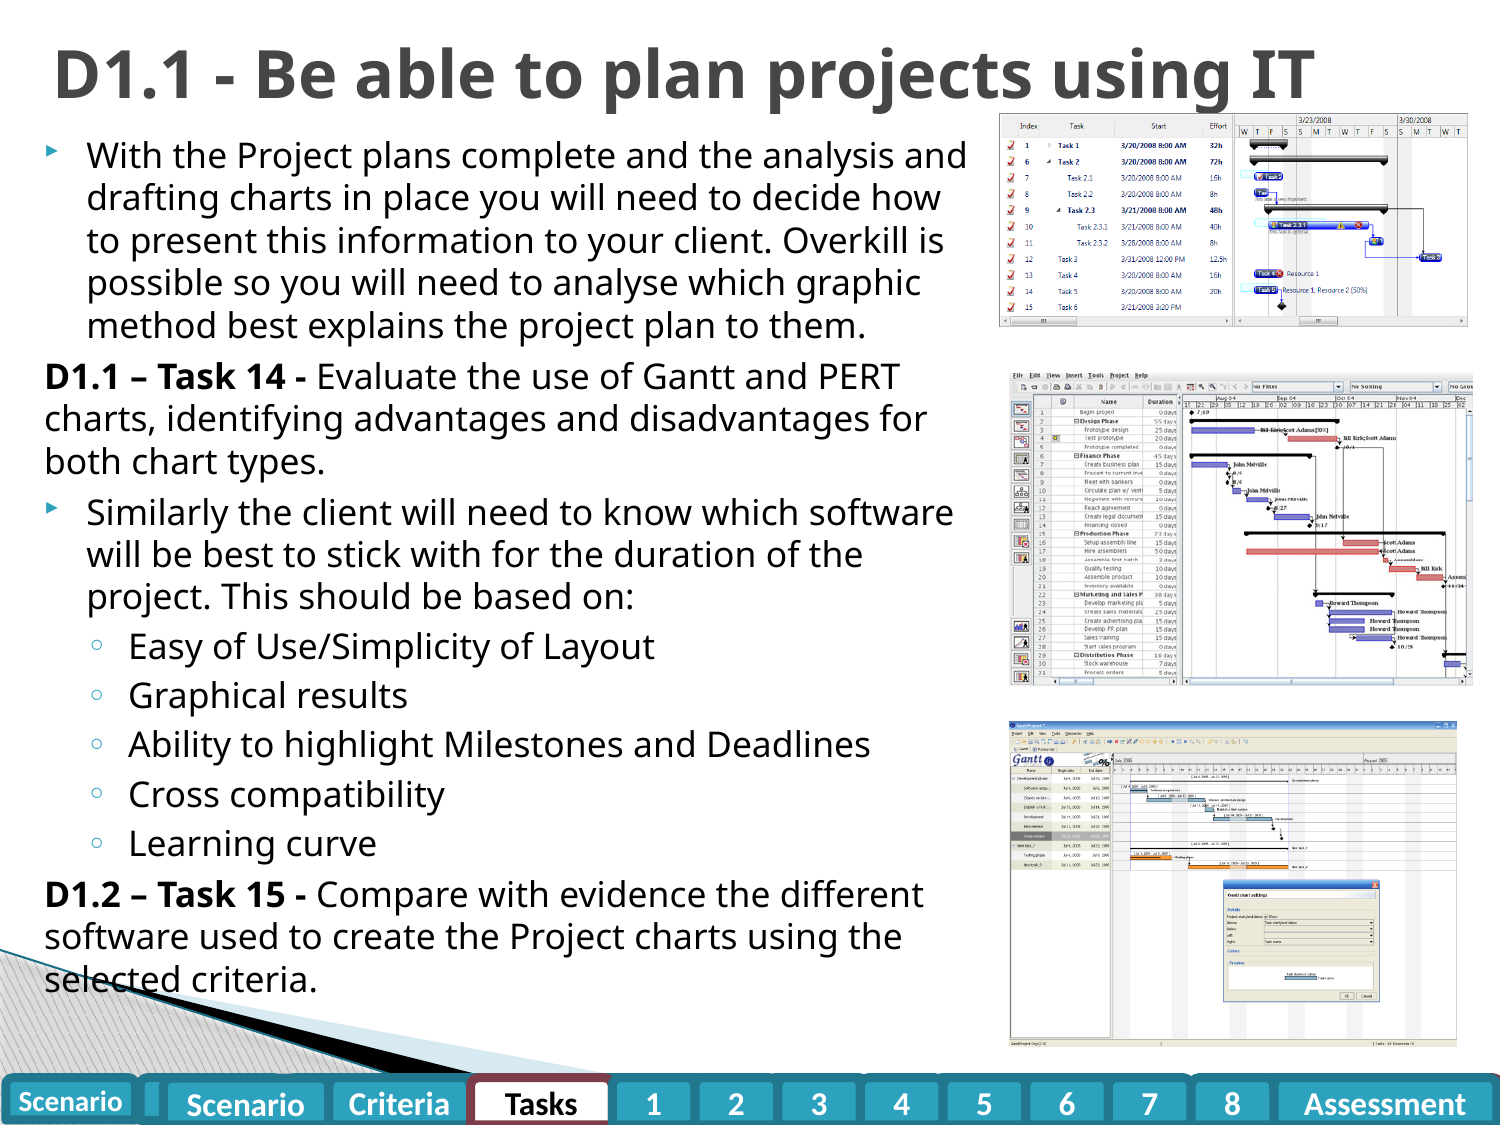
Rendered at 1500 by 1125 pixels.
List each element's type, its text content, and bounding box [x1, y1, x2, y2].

picture [999, 113, 1468, 327]
picture [1009, 721, 1457, 1047]
text_box Tasks [466, 1073, 612, 1125]
text_box 5 [938, 1073, 1026, 1125]
picture [1009, 373, 1473, 687]
text_box 7 [1103, 1073, 1191, 1125]
title D1.1 - Be able to plan projects using IT [37, 19, 1471, 126]
text_box Assessment [1274, 1073, 1500, 1125]
list With the Project plans complete and the analysis and drafting charts in place you will need to decide how to present this information to your client. Overkill is possible so you will need to analyse which graphic method best explains the project plan to them. D1.1 – Task 14 - Evaluate the use of Gantt and PERT charts, identifying advantages and disadvantages for both chart types. Similarly the client will need to know which software will be best to stick with for the duration of the project. This should be based on: Easy of Use/Simplicity of Layout Graphical results Ability to highlight Milestones and Deadlines Cross compatibility Learning curve D1.2 – Task 15 - Compare with evidence the different software used to create the Project charts using the selected criteria. [29, 125, 998, 1024]
text_box 1 [607, 1073, 695, 1125]
text_box 8 [1186, 1073, 1279, 1125]
text_box Criteria [324, 1073, 470, 1125]
text_box 3 [773, 1073, 860, 1125]
text_box 2 [690, 1073, 778, 1125]
text_box 4 [855, 1073, 943, 1125]
text_box Scenario [158, 1073, 328, 1125]
text_box 6 [1021, 1073, 1108, 1125]
